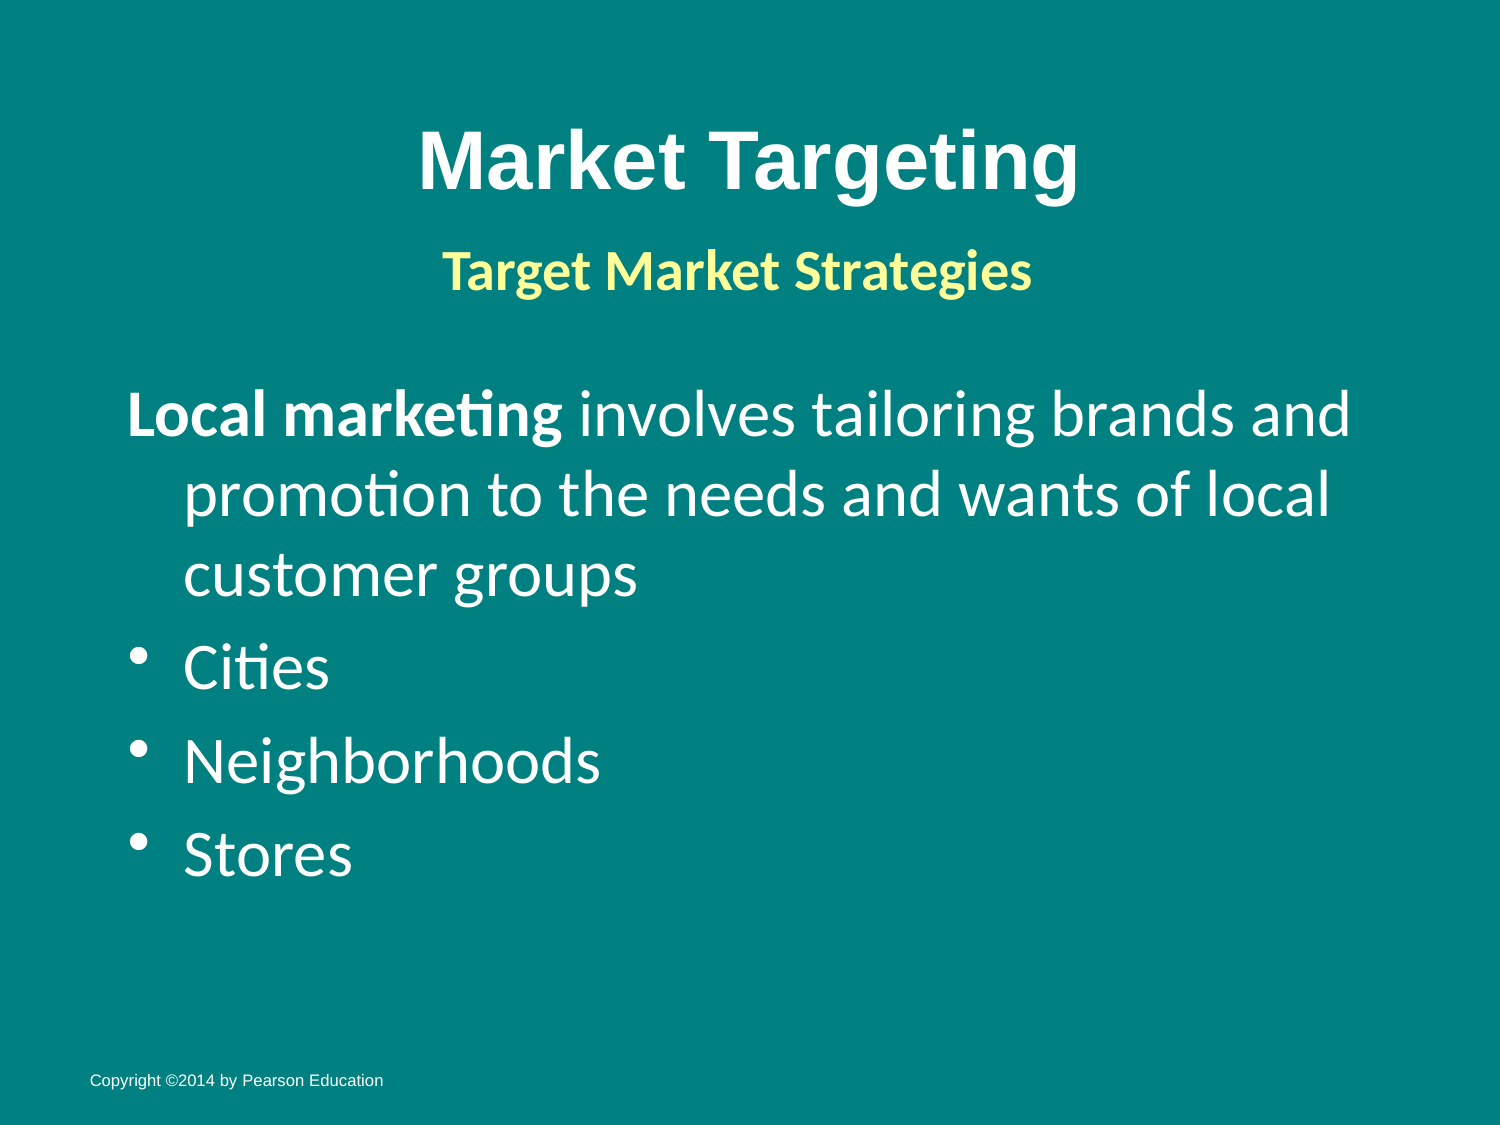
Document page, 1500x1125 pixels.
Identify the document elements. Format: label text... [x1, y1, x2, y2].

text_box Copyright ©2014 by Pearson Education [74, 1062, 825, 1098]
list Target Market Strategies [149, 224, 1326, 288]
list Local marketing involves tailoring brands and promotion to the needs and wants of local customer groups Cities Neighborhoods Stores [112, 362, 1388, 1038]
title Market Targeting [112, 37, 1388, 226]
